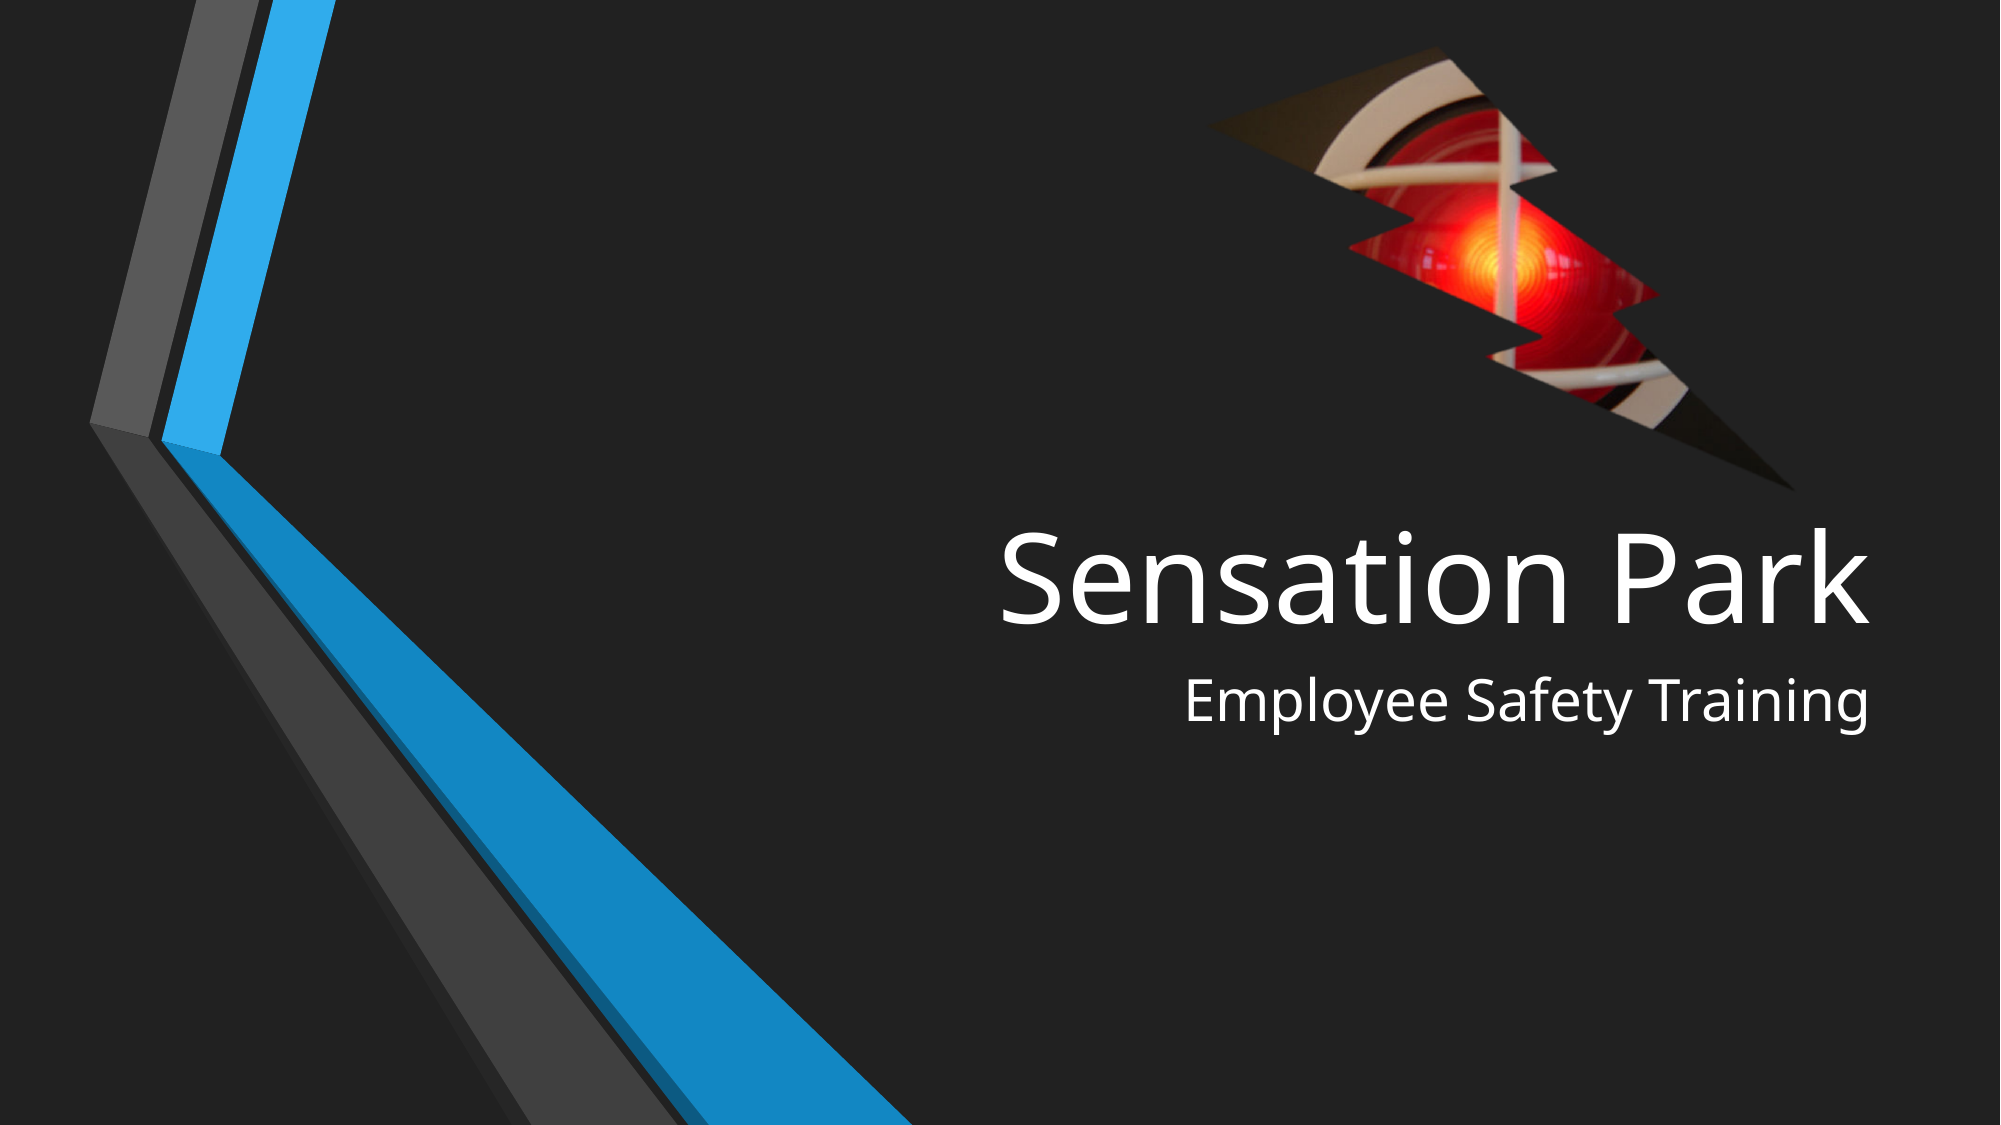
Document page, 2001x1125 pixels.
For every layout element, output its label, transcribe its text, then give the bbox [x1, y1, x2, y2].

picture [1201, 44, 1803, 496]
title Sensation Park [480, 226, 1887, 656]
subtitle Employee Safety Training [740, 655, 1887, 884]
